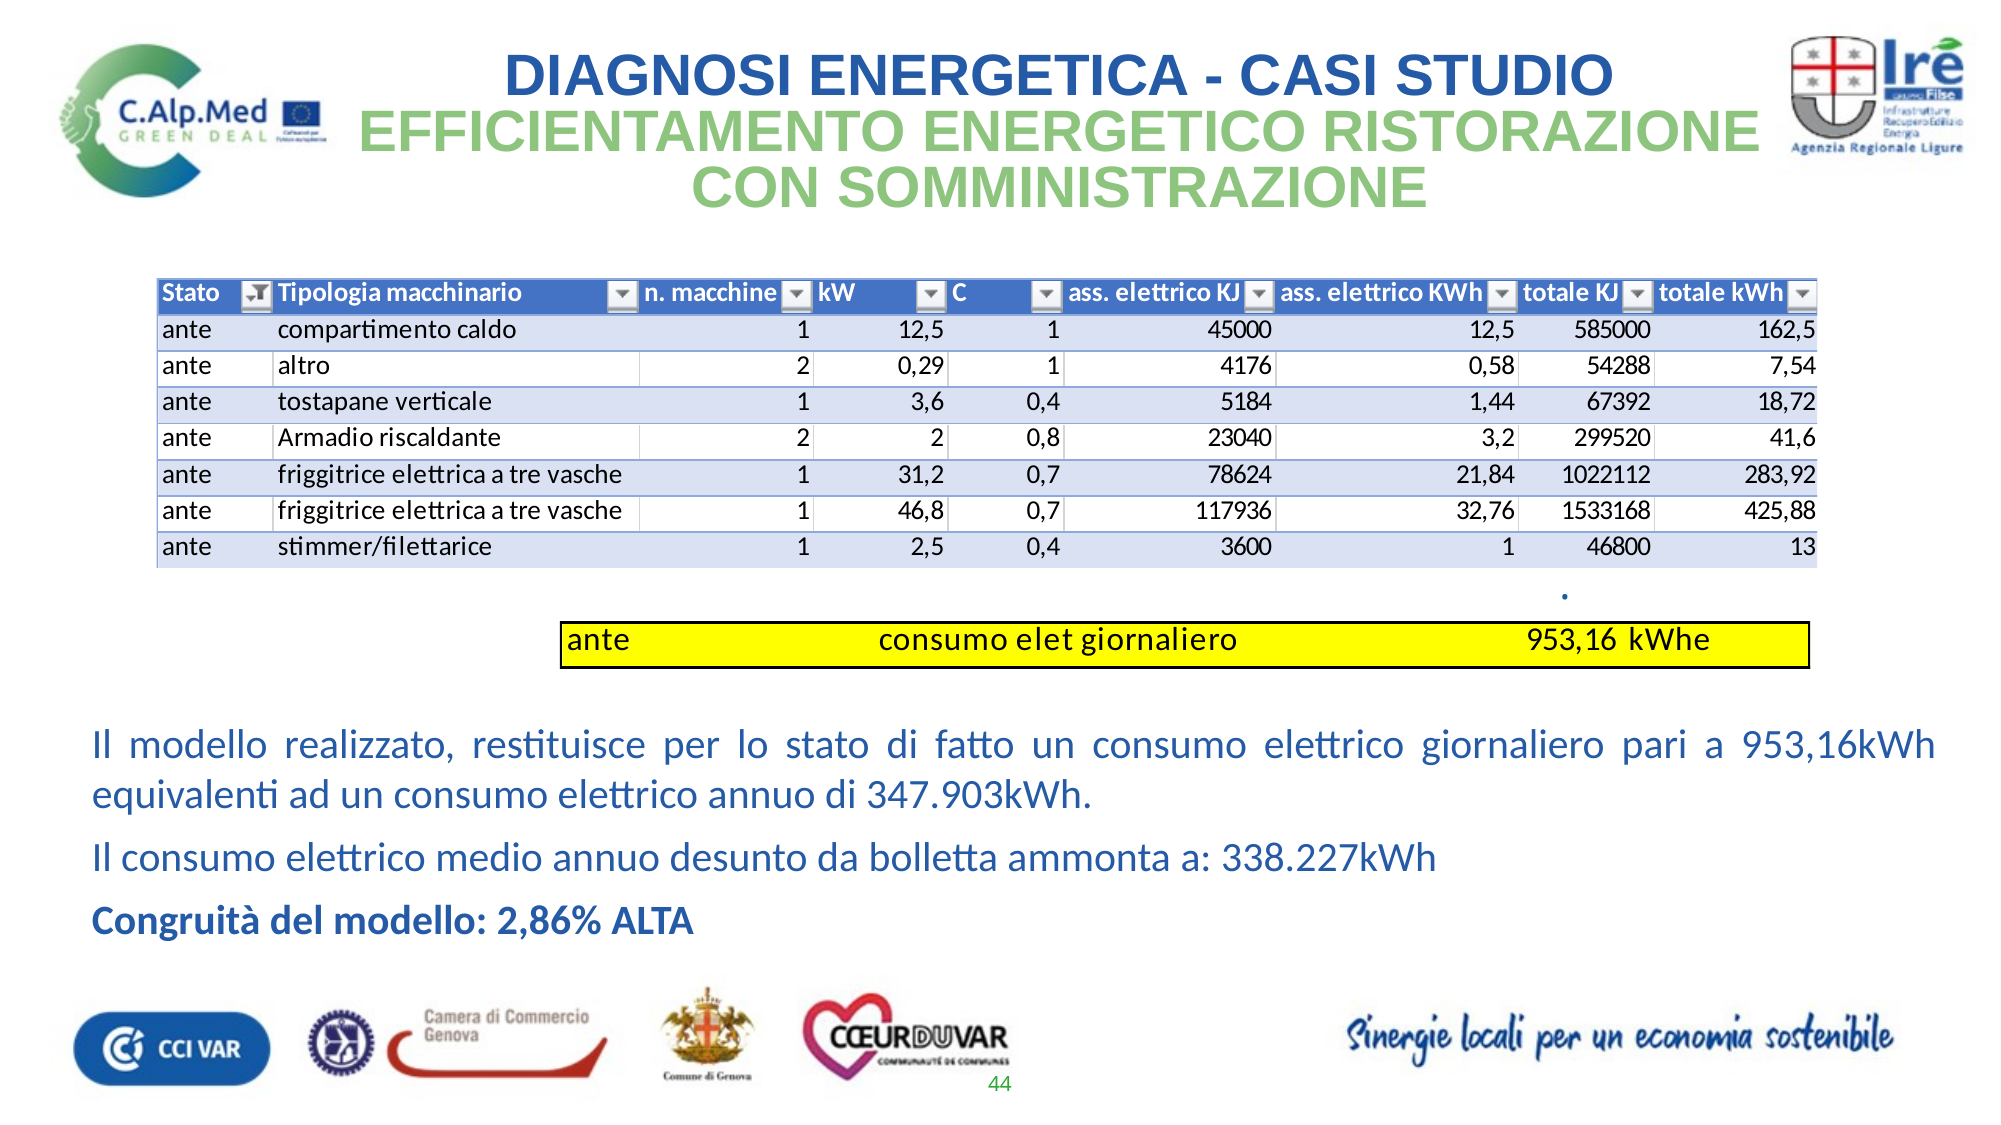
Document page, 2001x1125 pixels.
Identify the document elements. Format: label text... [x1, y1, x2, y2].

text_box Il modello realizzato, restituisce per lo stato di fatto un consumo elettrico giornaliero pari a 953,16kWh equivalenti ad un consumo elettrico annuo di 347.903kWh. Il consumo elettrico medio annuo desunto da bolletta ammonta a: 338.227kWh Congruità del modello: 2,86% ALTA [77, 709, 1953, 950]
list Diagnosi energetica - Casi studio Efficientamento energetico ristorazione con somministrazione [353, 78, 1767, 239]
picture [0, 0, 2001, 1125]
slide_number 44 [958, 1061, 1042, 1106]
text_box . [1186, 549, 1944, 617]
